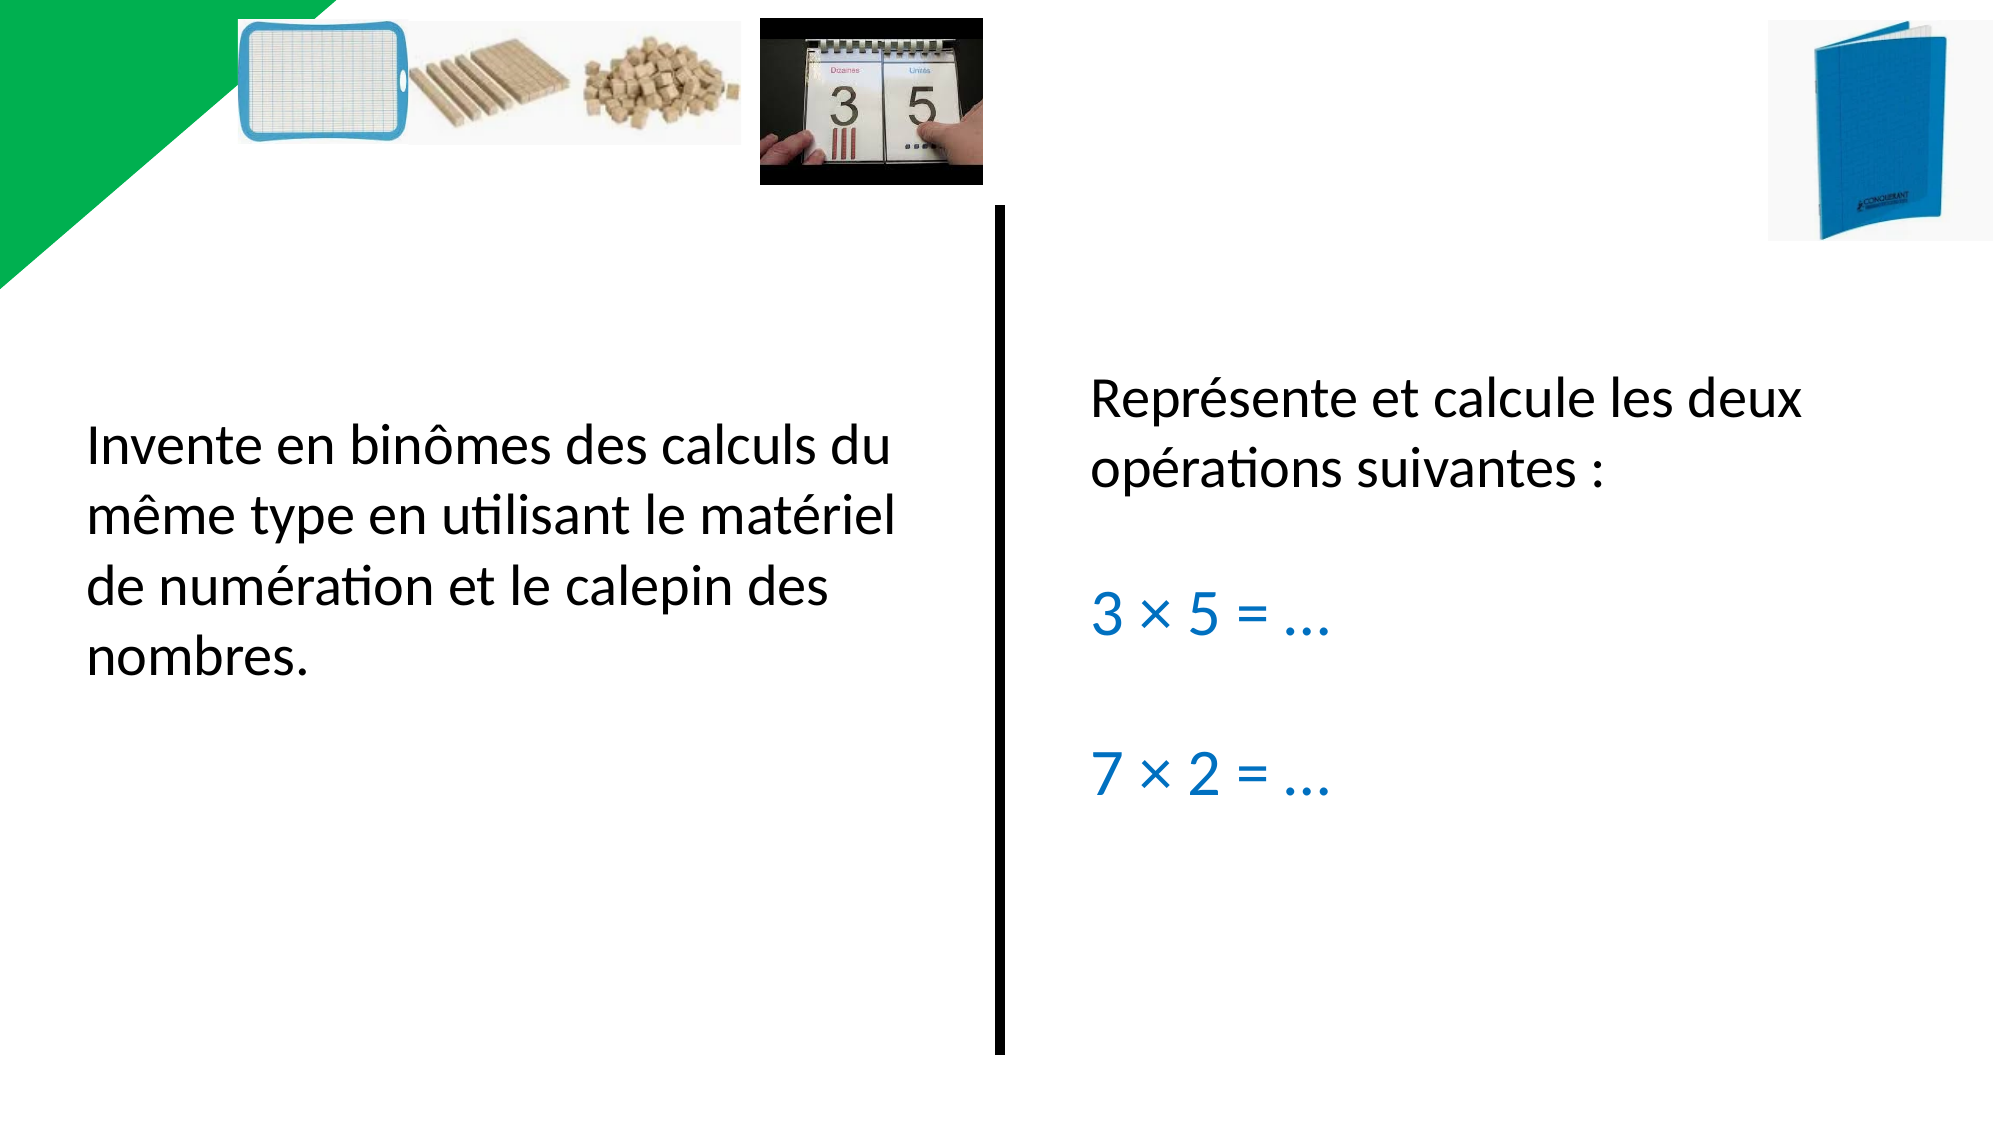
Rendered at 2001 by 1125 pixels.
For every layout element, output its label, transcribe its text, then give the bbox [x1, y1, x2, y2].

text_box Invente en binômes des calculs du même type en utilisant le matériel de numération et le calepin des nombres. [71, 399, 961, 694]
picture [760, 18, 983, 185]
text_box [0, 0, 337, 290]
text_box Représente et calcule les deux opérations suivantes : 3 × 5 = … 7 × 2 = … [1075, 351, 1929, 817]
picture [1768, 20, 1993, 241]
picture [237, 19, 742, 145]
